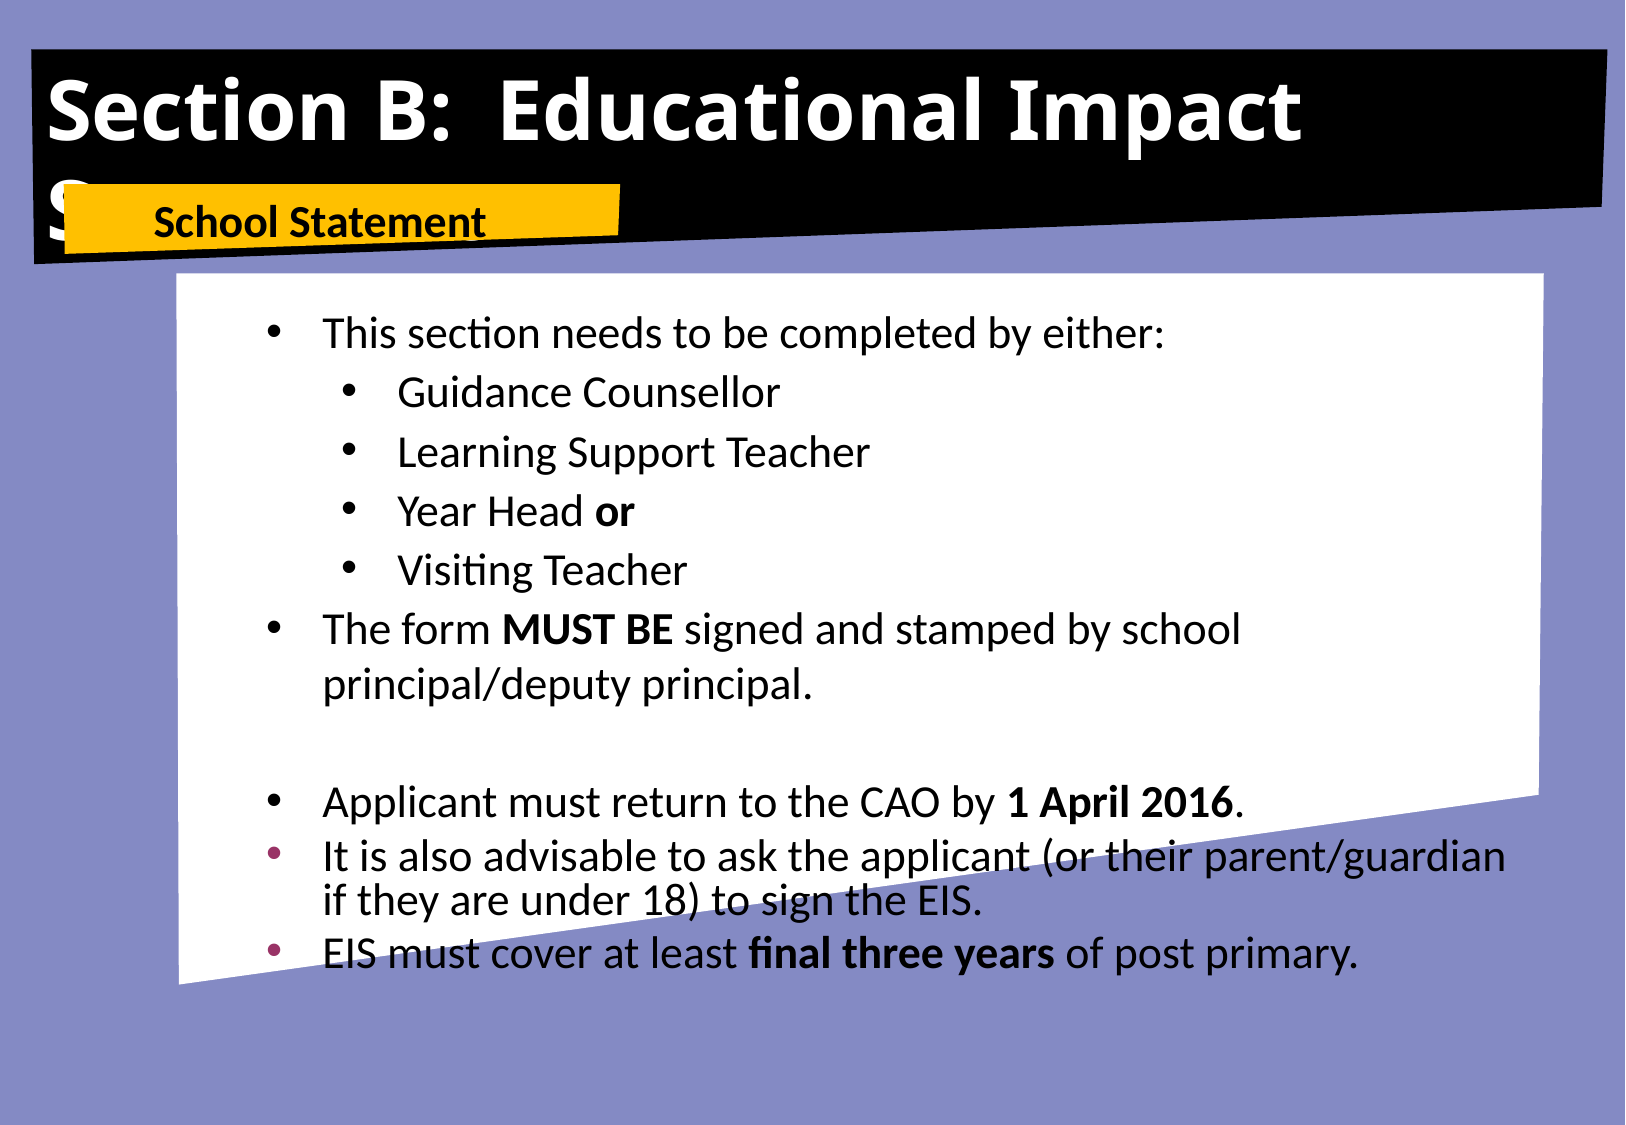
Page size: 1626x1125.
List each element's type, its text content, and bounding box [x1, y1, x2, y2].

text_box [91, 314, 1544, 1032]
text_box Section B: Educational Impact Statement [31, 49, 1608, 265]
text_box School Statement [63, 184, 621, 254]
text_box This section needs to be completed by either: Guidance Counsellor Learning Support Teacher Year Head or Visiting Teacher The form MUST BE signed and stamped by school principal/deputy principal. Applicant must return to the CAO by 1 April 2016. It is also advisable to ask the applicant (or their parent/guardian if they are under 18) to sign the EIS. EIS must cover at least final three years of post primary. [176, 273, 1544, 985]
